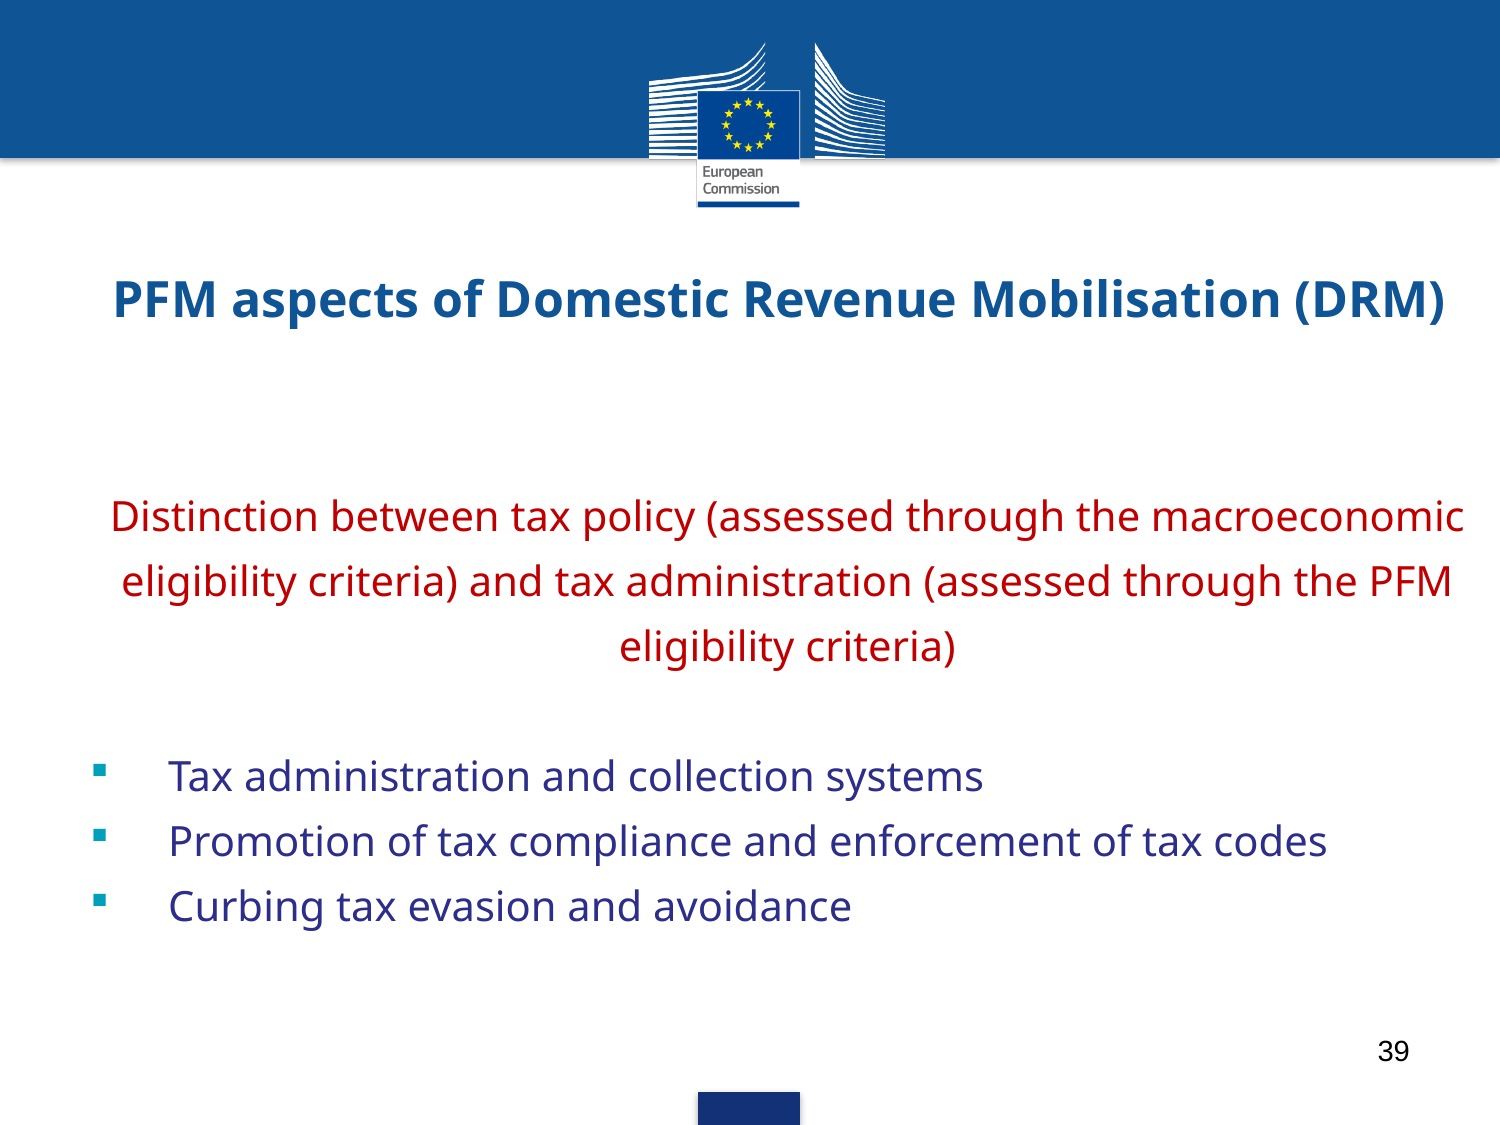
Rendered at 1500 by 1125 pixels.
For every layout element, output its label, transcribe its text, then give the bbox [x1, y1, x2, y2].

slide_number 39 [1074, 1024, 1426, 1103]
list Distinction between tax policy (assessed through the macroeconomic eligibility criteria) and tax administration (assessed through the PFM eligibility criteria) Tax administration and collection systems Promotion of tax compliance and enforcement of tax codes Curbing tax evasion and avoidance [0, 337, 1500, 1059]
title PFM aspects of Domestic Revenue Mobilisation (DRM) [0, 219, 1500, 315]
picture [649, 42, 885, 208]
